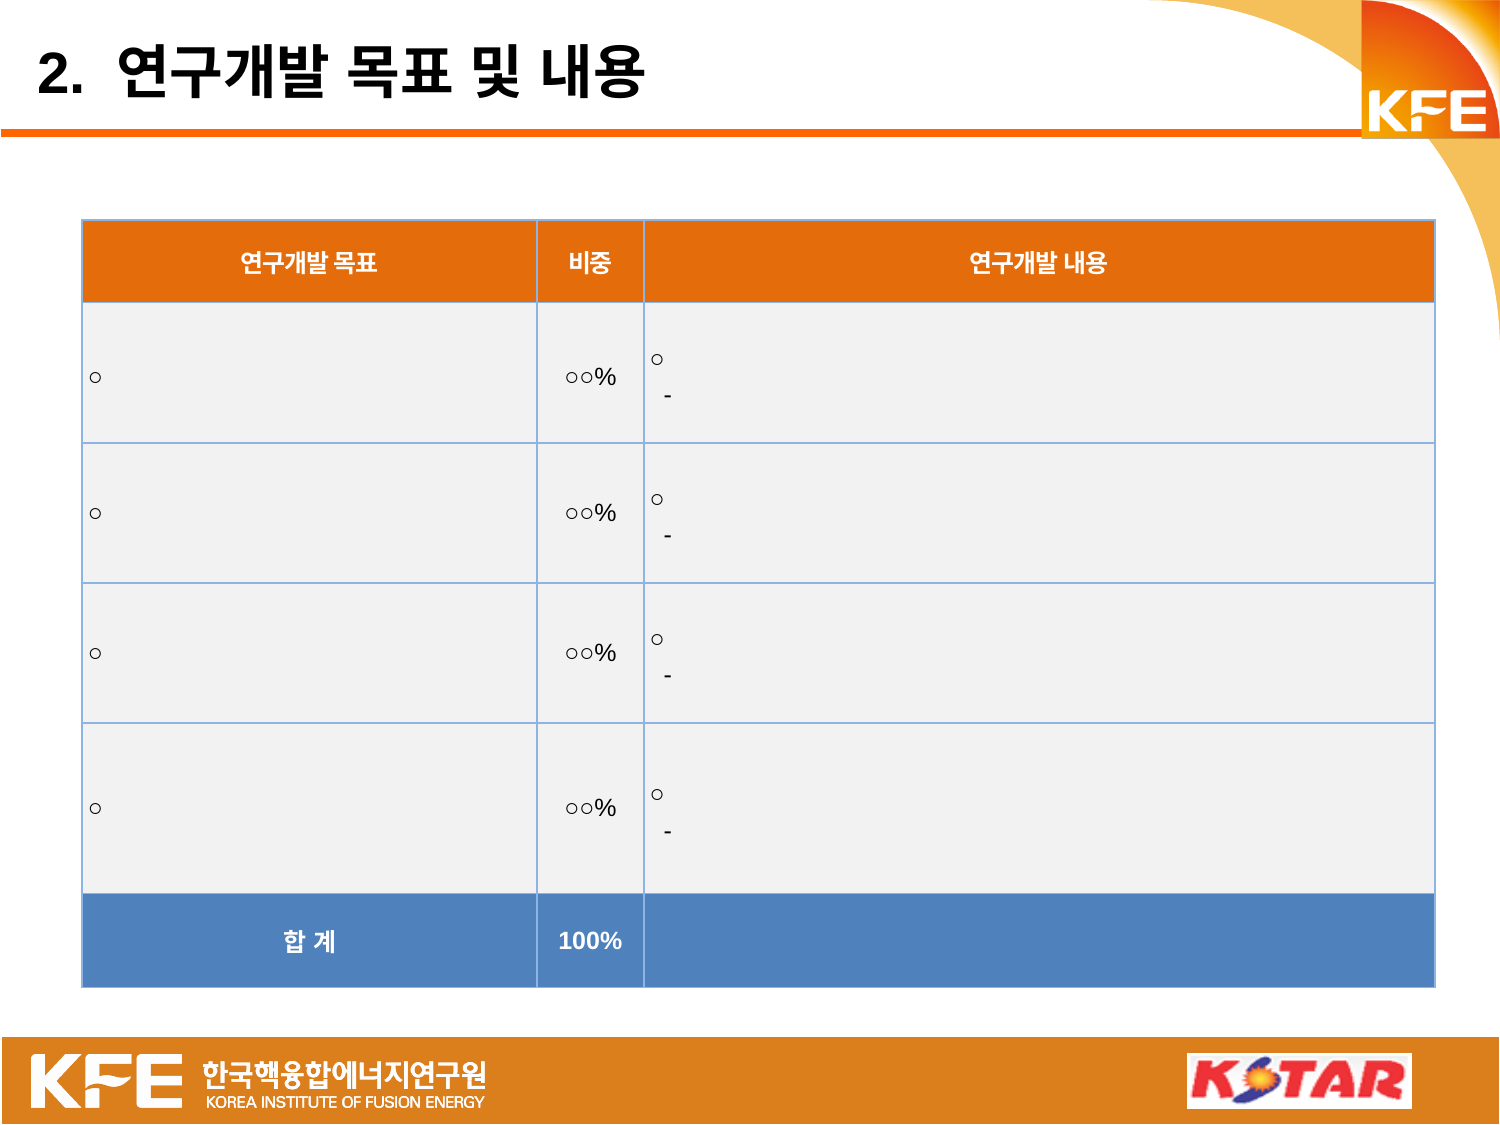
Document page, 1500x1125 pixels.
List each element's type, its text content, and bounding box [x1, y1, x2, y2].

table_cell ○○% [538, 303, 643, 442]
table_cell ○○% [538, 584, 643, 722]
table_cell ○ [83, 444, 536, 582]
table_header 비중 [538, 221, 643, 302]
table_cell ○ - [645, 724, 1434, 893]
table_cell ○○% [538, 724, 643, 893]
table_header 연구개발 내용 [645, 221, 1434, 302]
table_cell ○ [83, 584, 536, 722]
text_box [0, 0, 1500, 75]
table_cell ○ - [645, 303, 1434, 442]
picture [1359, 75, 1500, 140]
table_cell 합 계 [83, 894, 536, 987]
picture [1186, 1053, 1412, 1109]
table_cell ○ - [645, 584, 1434, 722]
table_cell 100% [538, 894, 643, 987]
table_cell ○ [83, 724, 536, 893]
table_cell ○ [83, 303, 536, 442]
table_header 연구개발 목표 [83, 221, 536, 302]
table_cell ○ - [645, 444, 1434, 582]
table_cell ○○% [538, 444, 643, 582]
table_cell [645, 894, 1434, 987]
